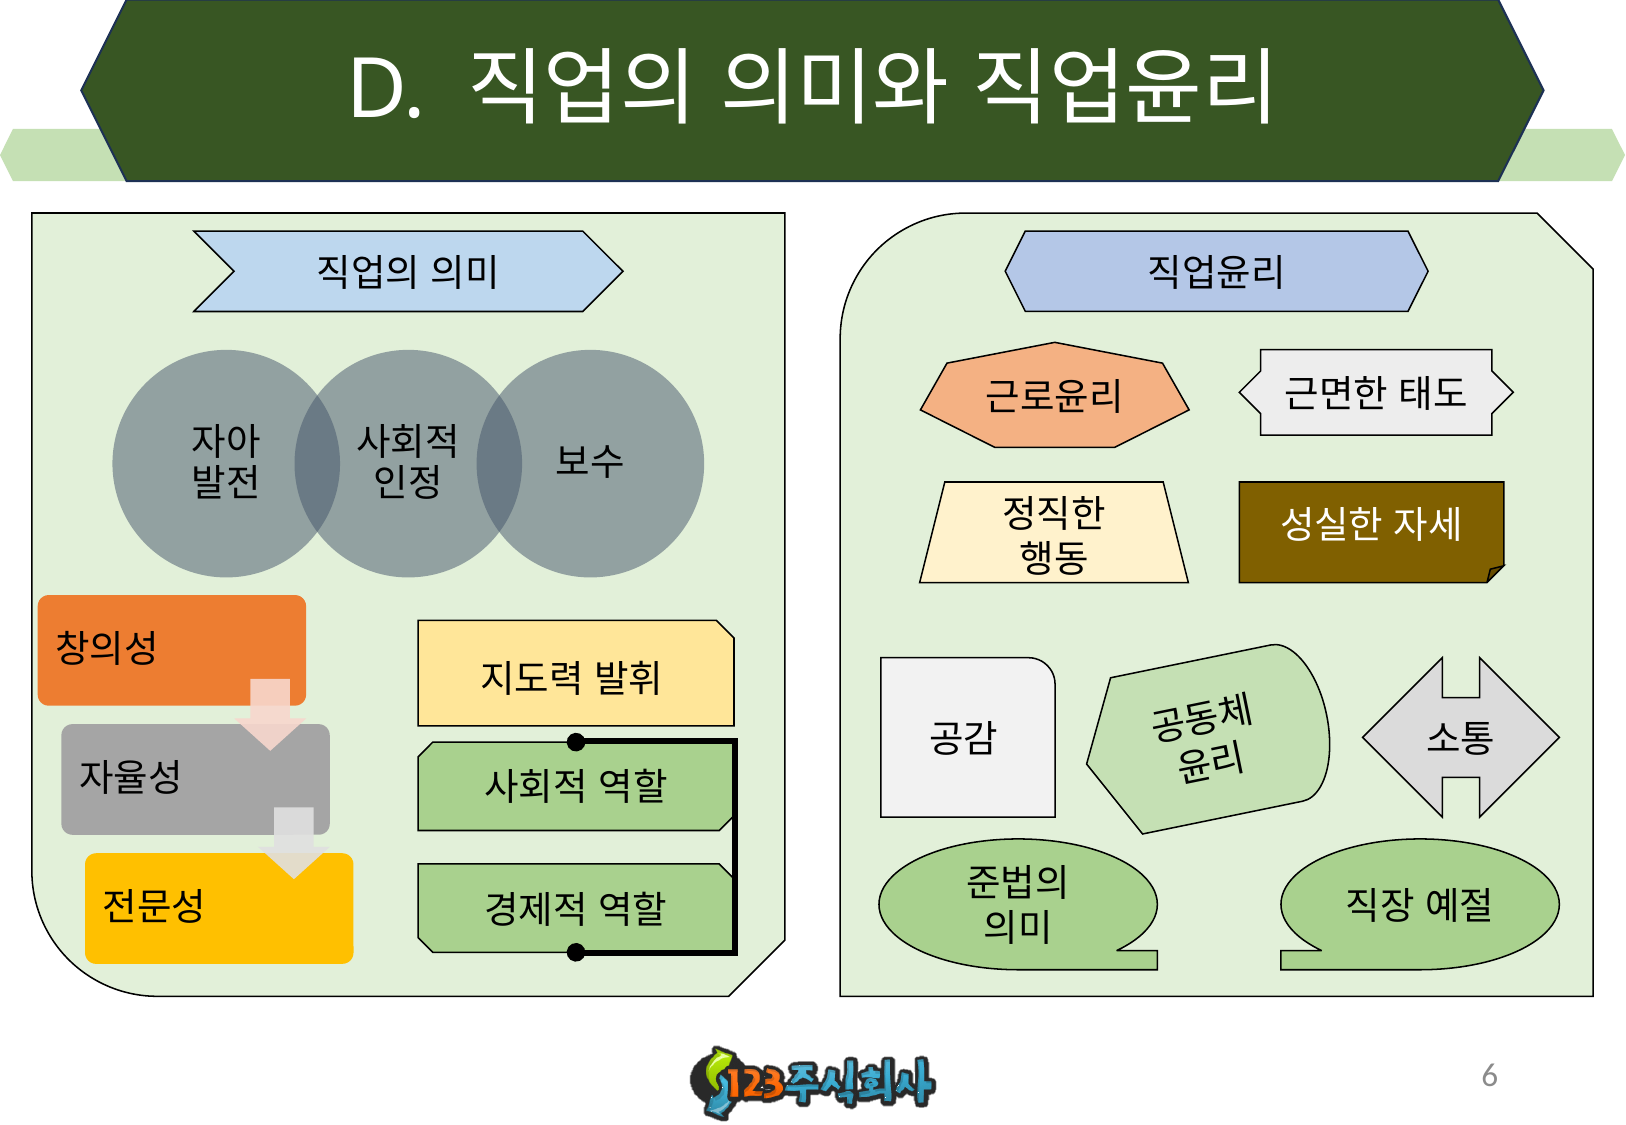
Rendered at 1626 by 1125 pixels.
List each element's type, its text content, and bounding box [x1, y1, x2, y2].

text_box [48, 349, 768, 578]
picture [678, 1032, 947, 1125]
text_box 정직한 행동 [918, 480, 1190, 584]
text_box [37, 595, 354, 964]
text_box 지도력 발휘 [417, 619, 736, 727]
text_box 근면한 태도 [1237, 348, 1515, 437]
text_box [30, 211, 786, 998]
text_box 사회적 역할 [450, 750, 702, 816]
text_box 소통 [1361, 655, 1561, 820]
text_box 근로윤리 [918, 341, 1191, 449]
title D. 직업의 의미와 직업윤리 [0, 0, 1625, 182]
text_box 경제적 역할 [417, 862, 732, 954]
text_box 성실한 자세 [1238, 480, 1508, 584]
text_box 공동체 윤리 [1085, 643, 1331, 836]
text_box 직장 예절 [1279, 837, 1561, 971]
text_box 준법의 의미 [877, 837, 1159, 971]
text_box 공감 [879, 656, 1057, 819]
slide_number 6 [1147, 1042, 1514, 1103]
text_box 직업의 의미 [191, 230, 625, 313]
text_box [417, 741, 732, 832]
text_box [839, 212, 1595, 998]
text_box 직업윤리 [1004, 230, 1430, 313]
